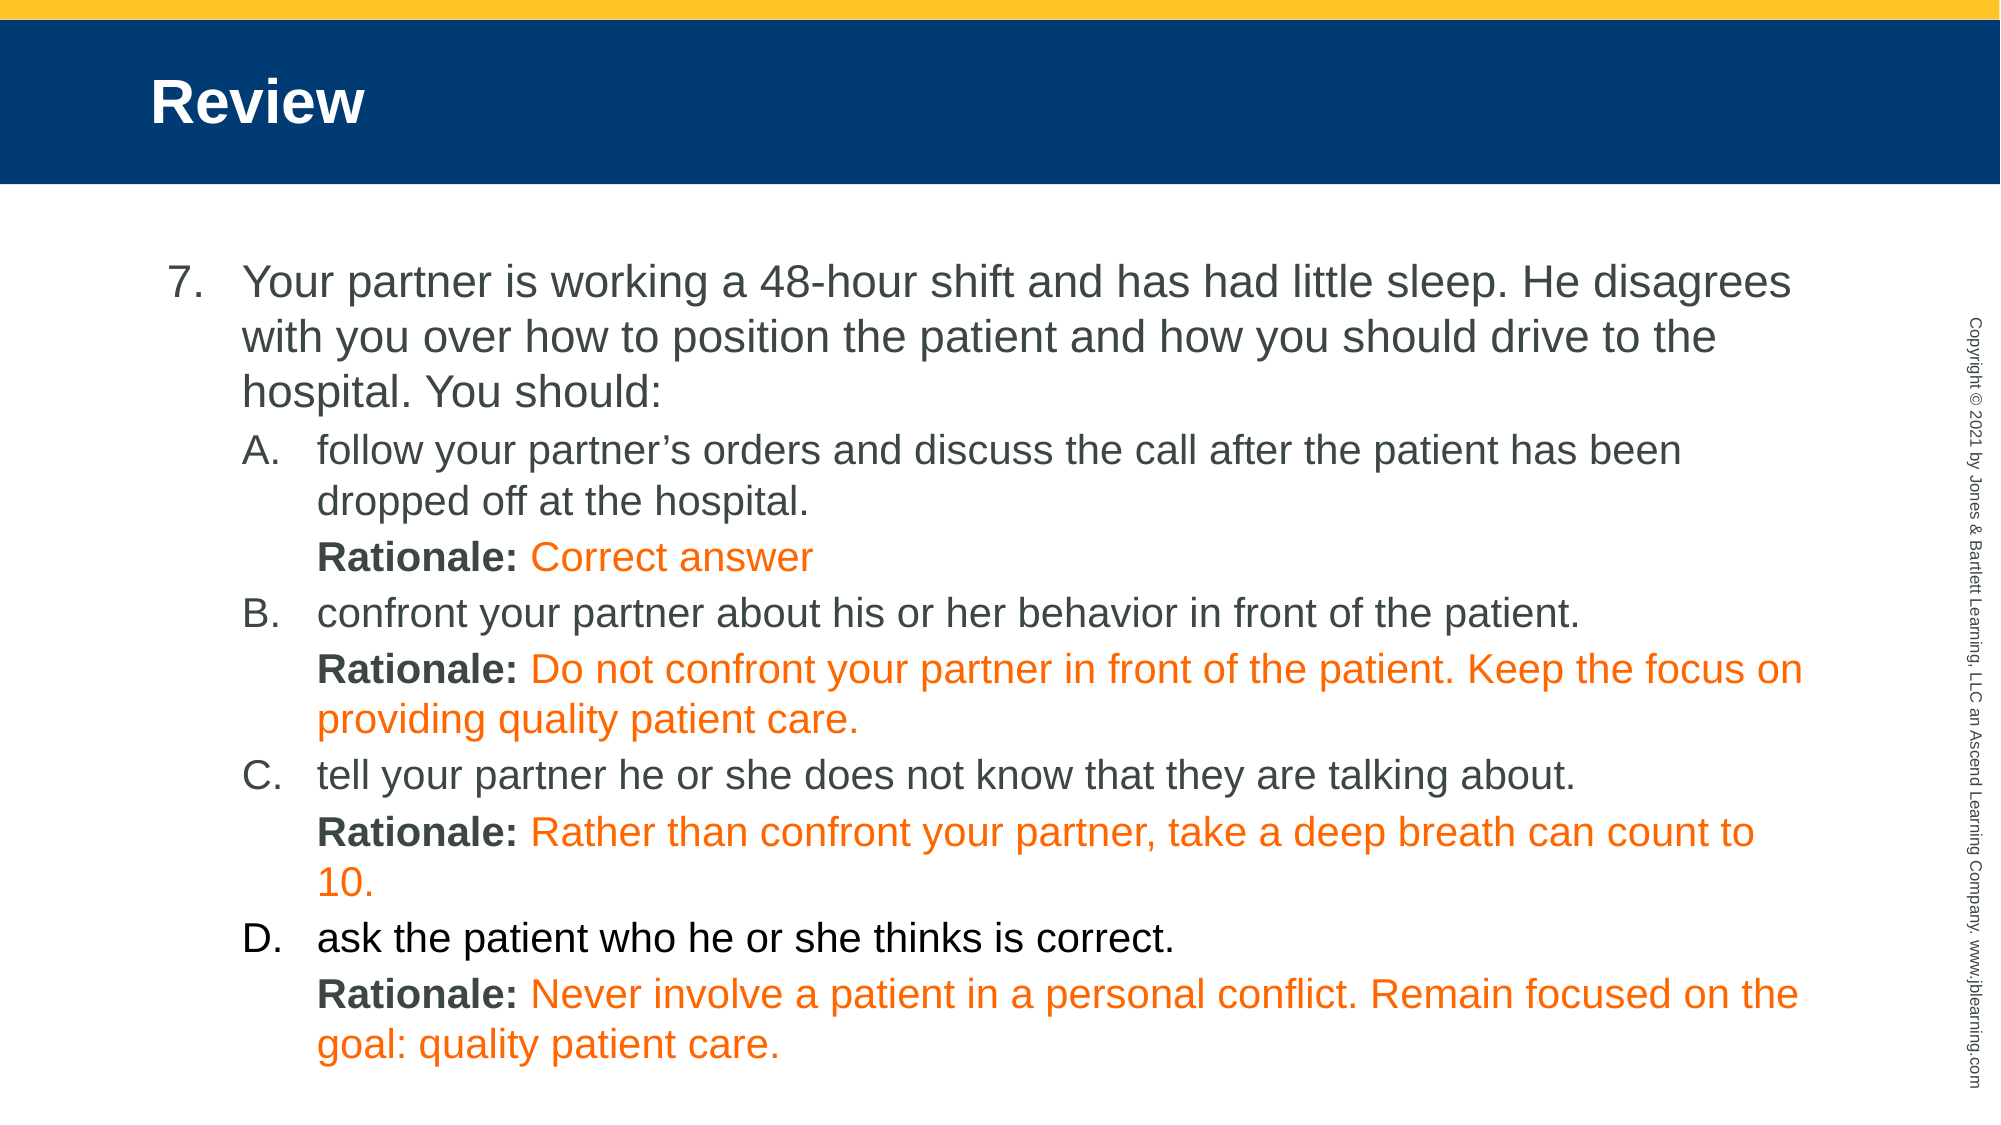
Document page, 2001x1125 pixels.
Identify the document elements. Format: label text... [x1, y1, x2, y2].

list Your partner is working a 48-hour shift and has had little sleep. He disagrees with you over how to position the patient and how you should drive to the hospital. You should: follow your partner’s orders and discuss the call after the patient has been dropped off at the hospital. Rationale: Correct answer confront your partner about his or her behavior in front of the patient. Rationale: Do not confront your partner in front of the patient. Keep the focus on providing quality patient care. tell your partner he or she does not know that they are talking about. Rationale: Rather than confront your partner, take a deep breath can count to 10. ask the patient who he or she thinks is correct. Rationale: Never involve a patient in a personal conflict. Remain focused on the goal: quality patient care. [151, 244, 1840, 1106]
title Review [0, 19, 2000, 185]
